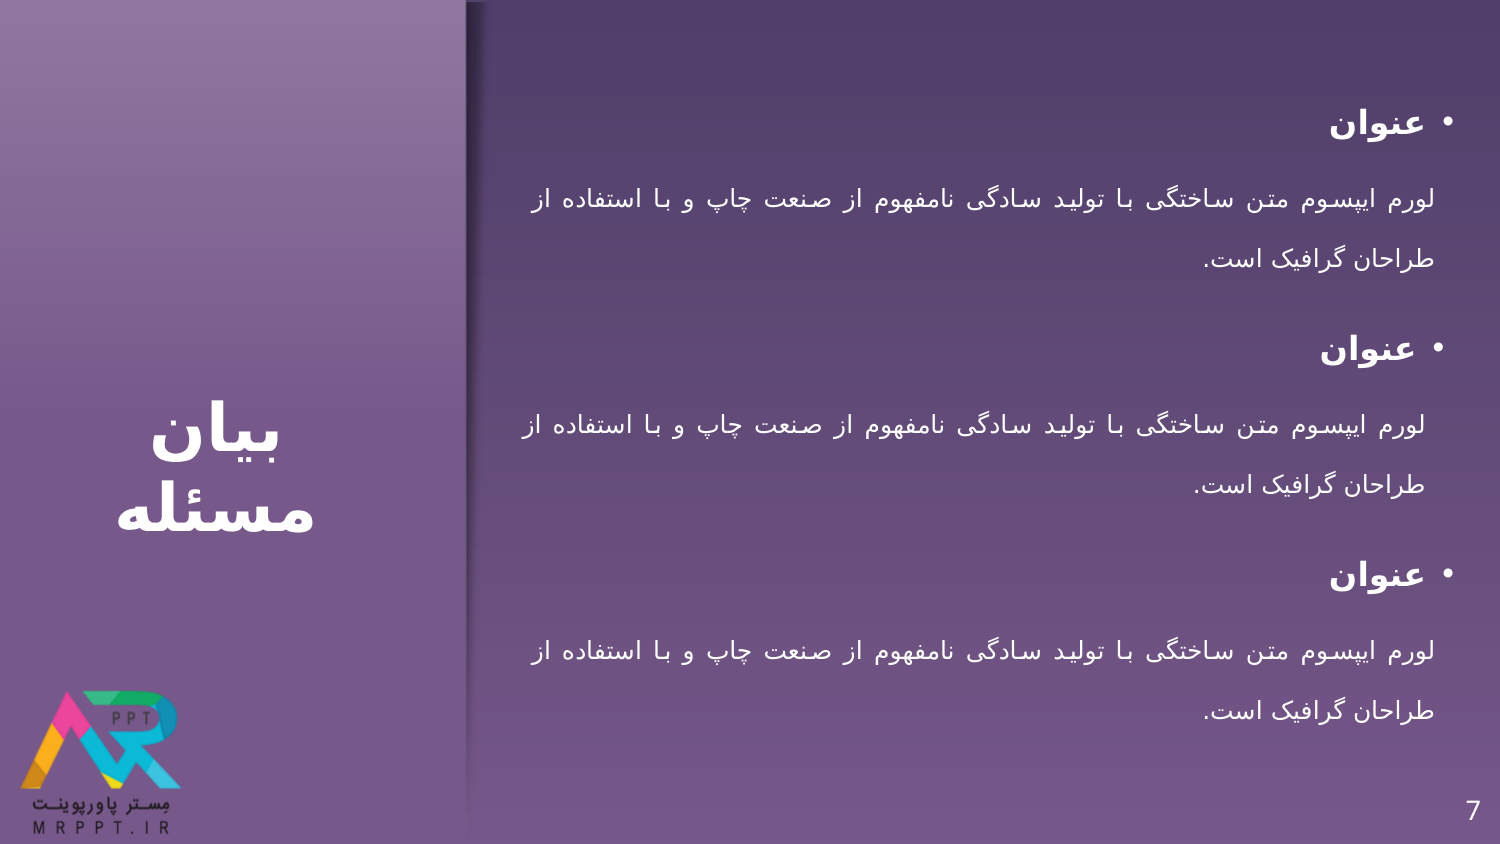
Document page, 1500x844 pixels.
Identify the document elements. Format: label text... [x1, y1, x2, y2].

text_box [504, 319, 1460, 508]
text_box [513, 545, 1469, 734]
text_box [513, 93, 1469, 282]
picture [0, 682, 201, 844]
slide_number 7 [1391, 779, 1482, 844]
text_box بیان مسئله [22, 377, 411, 472]
